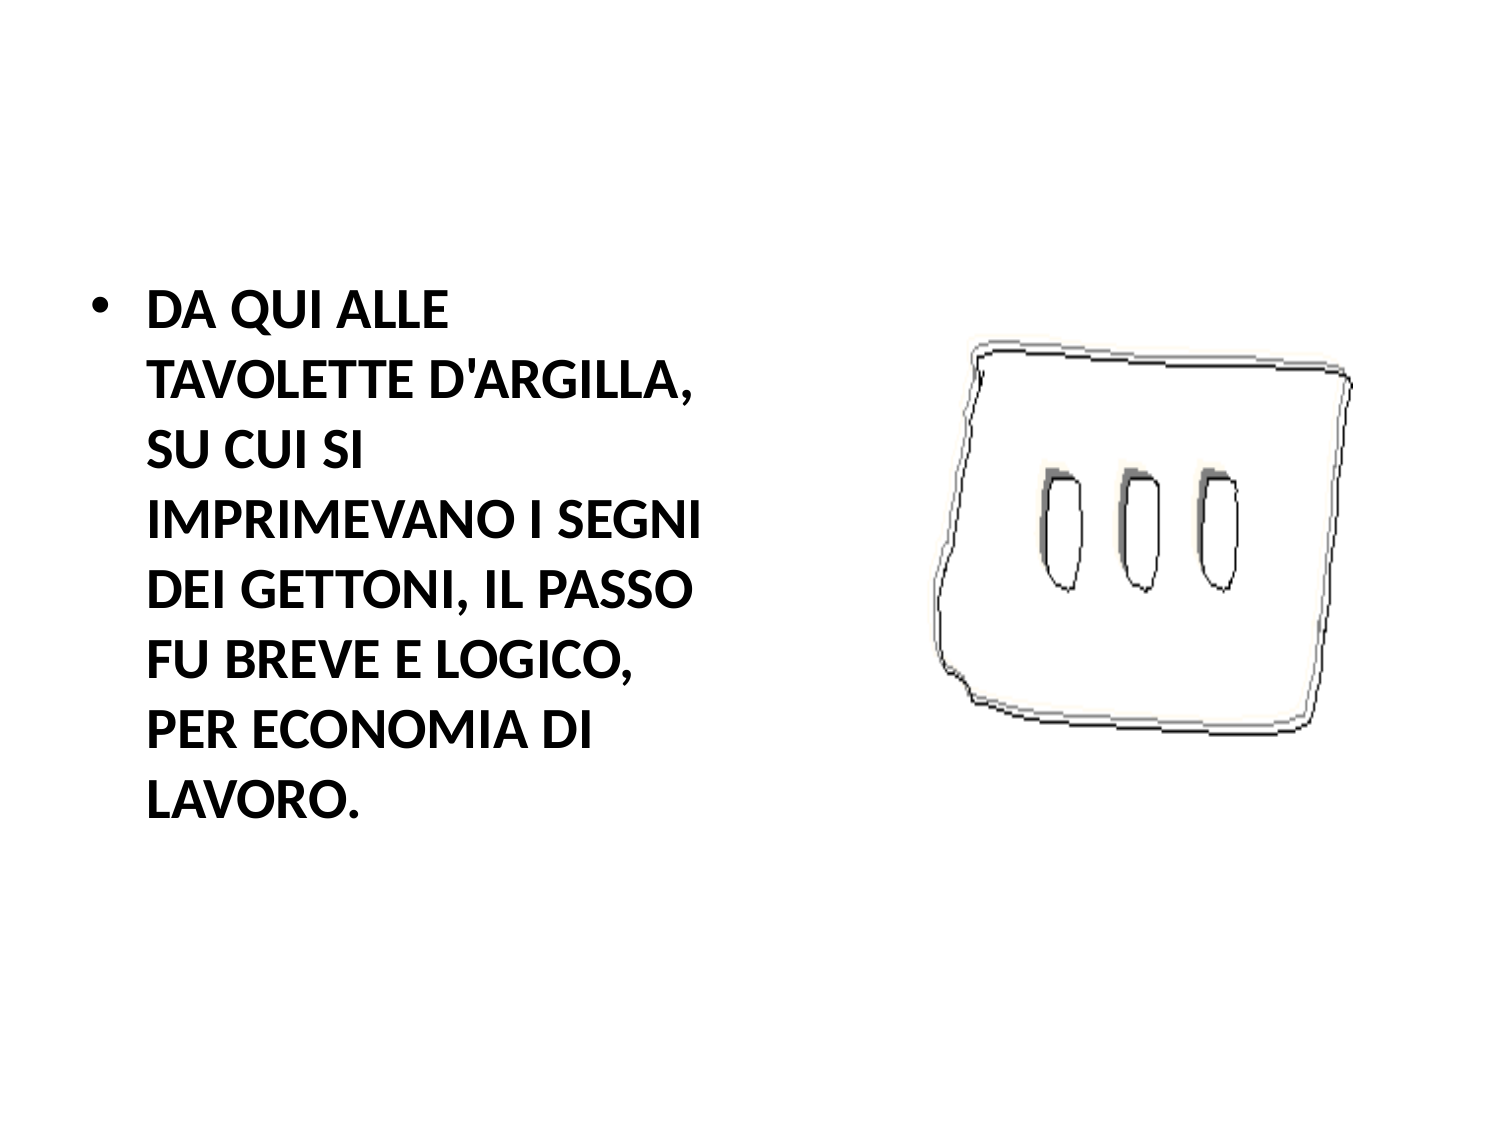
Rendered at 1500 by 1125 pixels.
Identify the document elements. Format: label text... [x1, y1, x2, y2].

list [922, 325, 1353, 741]
list DA QUI ALLE TAVOLETTE D'ARGILLA, SU CUI SI IMPRIMEVANO I SEGNI DEI GETTONI, IL PASSO FU BREVE E LOGICO, PER ECONOMIA DI LAVORO. [75, 262, 738, 1005]
